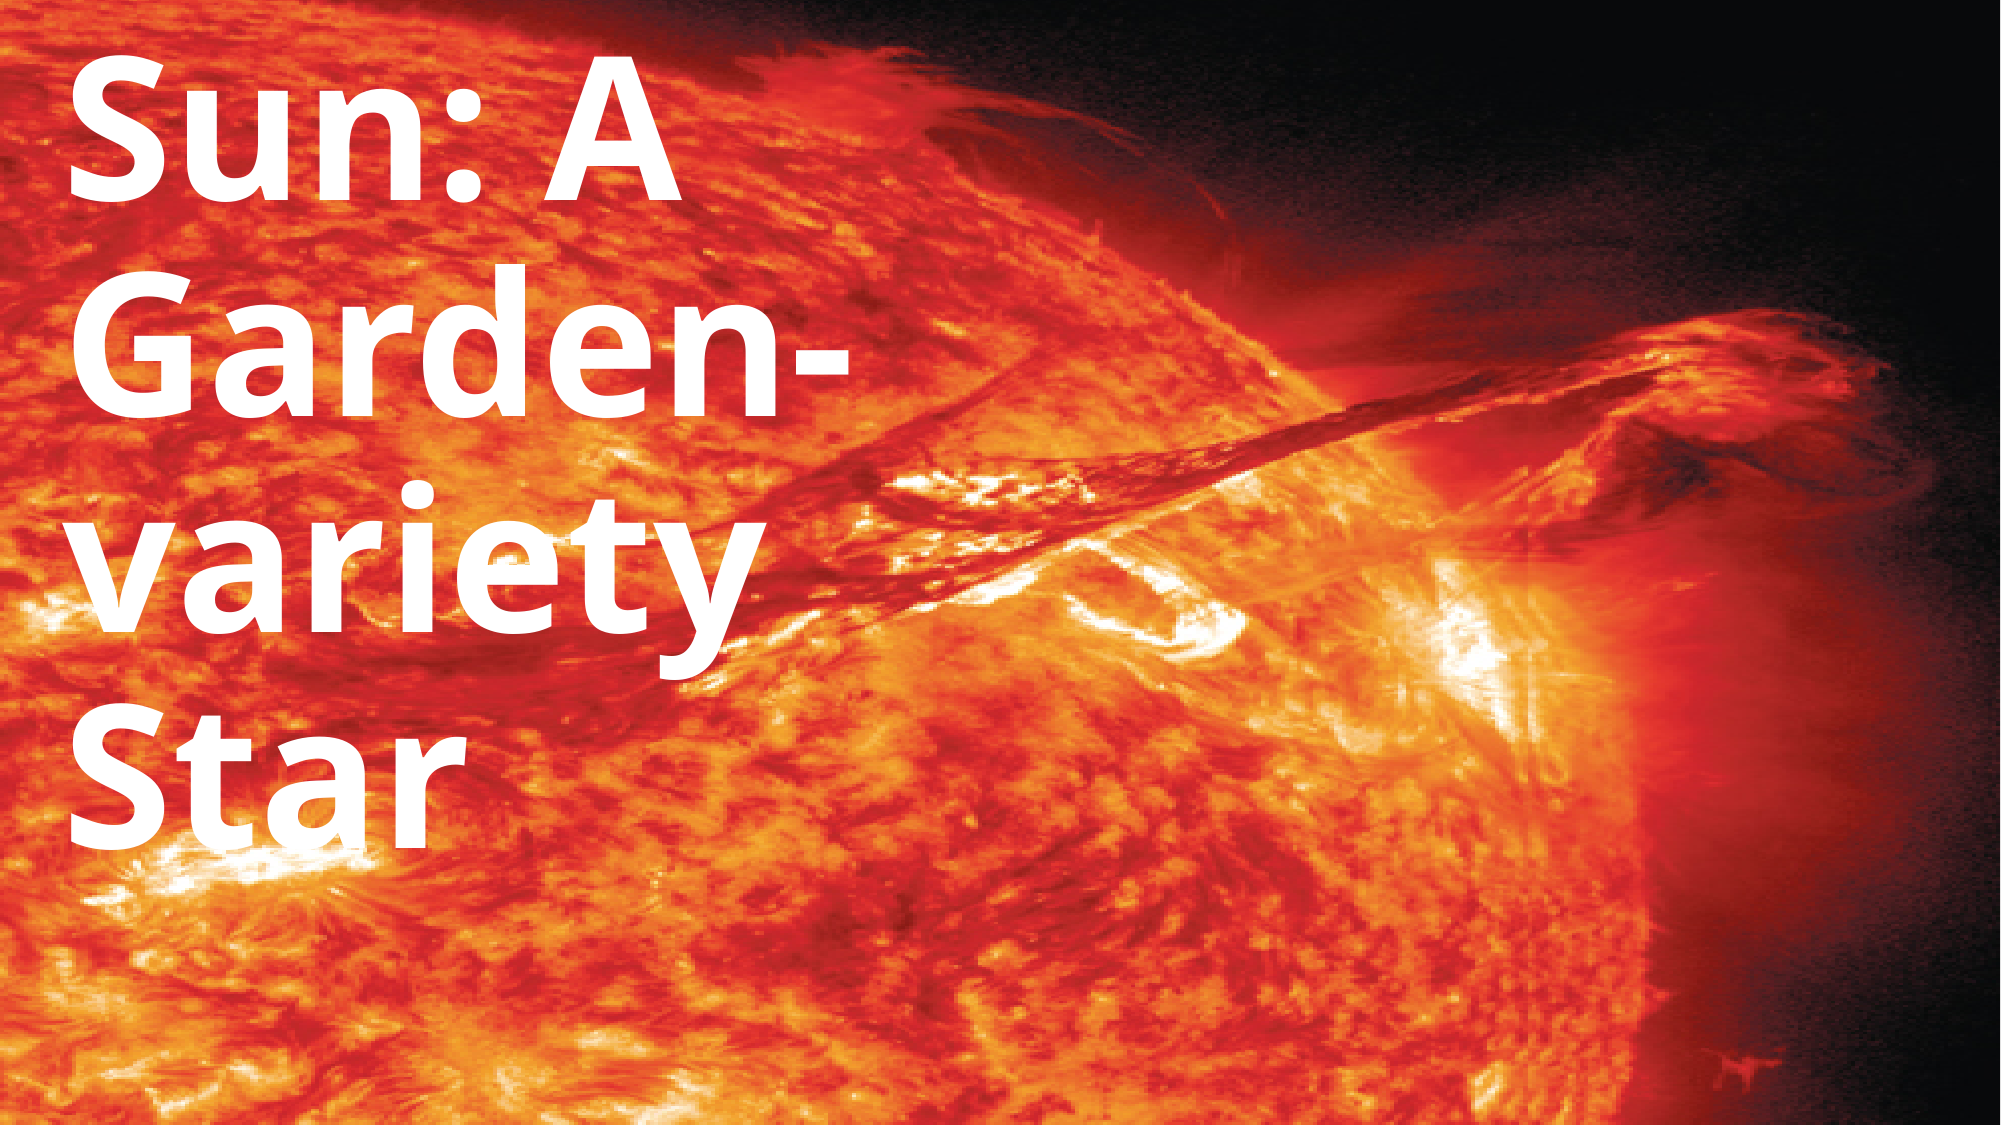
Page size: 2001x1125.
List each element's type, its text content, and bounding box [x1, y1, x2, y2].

picture [0, 0, 2001, 1125]
title Chapter 15: The Sun: A Garden-variety Star [47, 507, 1133, 899]
